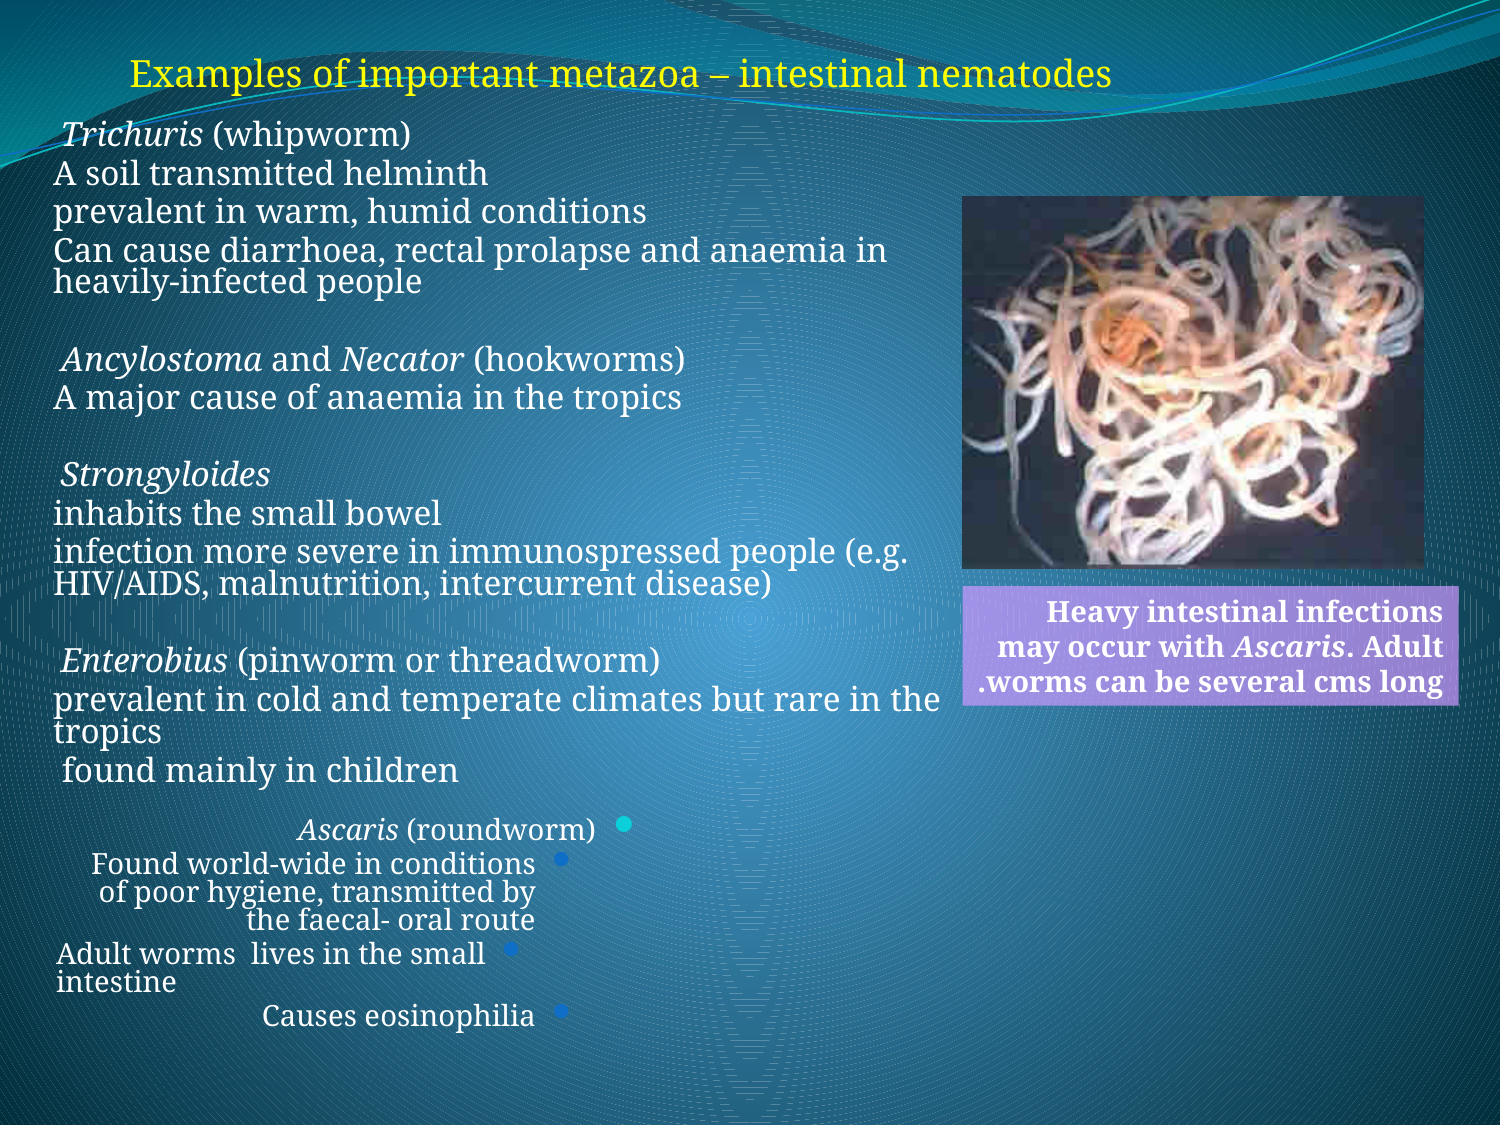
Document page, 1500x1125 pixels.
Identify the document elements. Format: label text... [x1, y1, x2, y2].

text_box Examples of important metazoa – intestinal nematodes [76, 42, 1128, 103]
text_box Heavy intestinal infections may occur with Ascaris. Adult worms can be several cms long. [962, 586, 1459, 706]
text_box Trichuris (whipworm) A soil transmitted helminth prevalent in warm, humid conditions Can cause diarrhoea, rectal prolapse and anaemia in heavily-infected people Ancylostoma and Necator (hookworms) A major cause of anaemia in the tropics Strongyloides inhabits the small bowel infection more severe in immunospressed people (e.g. HIV/AIDS, malnutrition, intercurrent disease) Enterobius (pinworm or threadworm) prevalent in cold and temperate climates but rare in the tropics found mainly in children [53, 113, 1046, 1019]
text_box Ascaris (roundworm) Found world-wide in conditions of poor hygiene, transmitted by the faecal- oral route Adult worms lives in the small intestine Causes eosinophilia [41, 810, 656, 1040]
picture [962, 195, 1424, 570]
